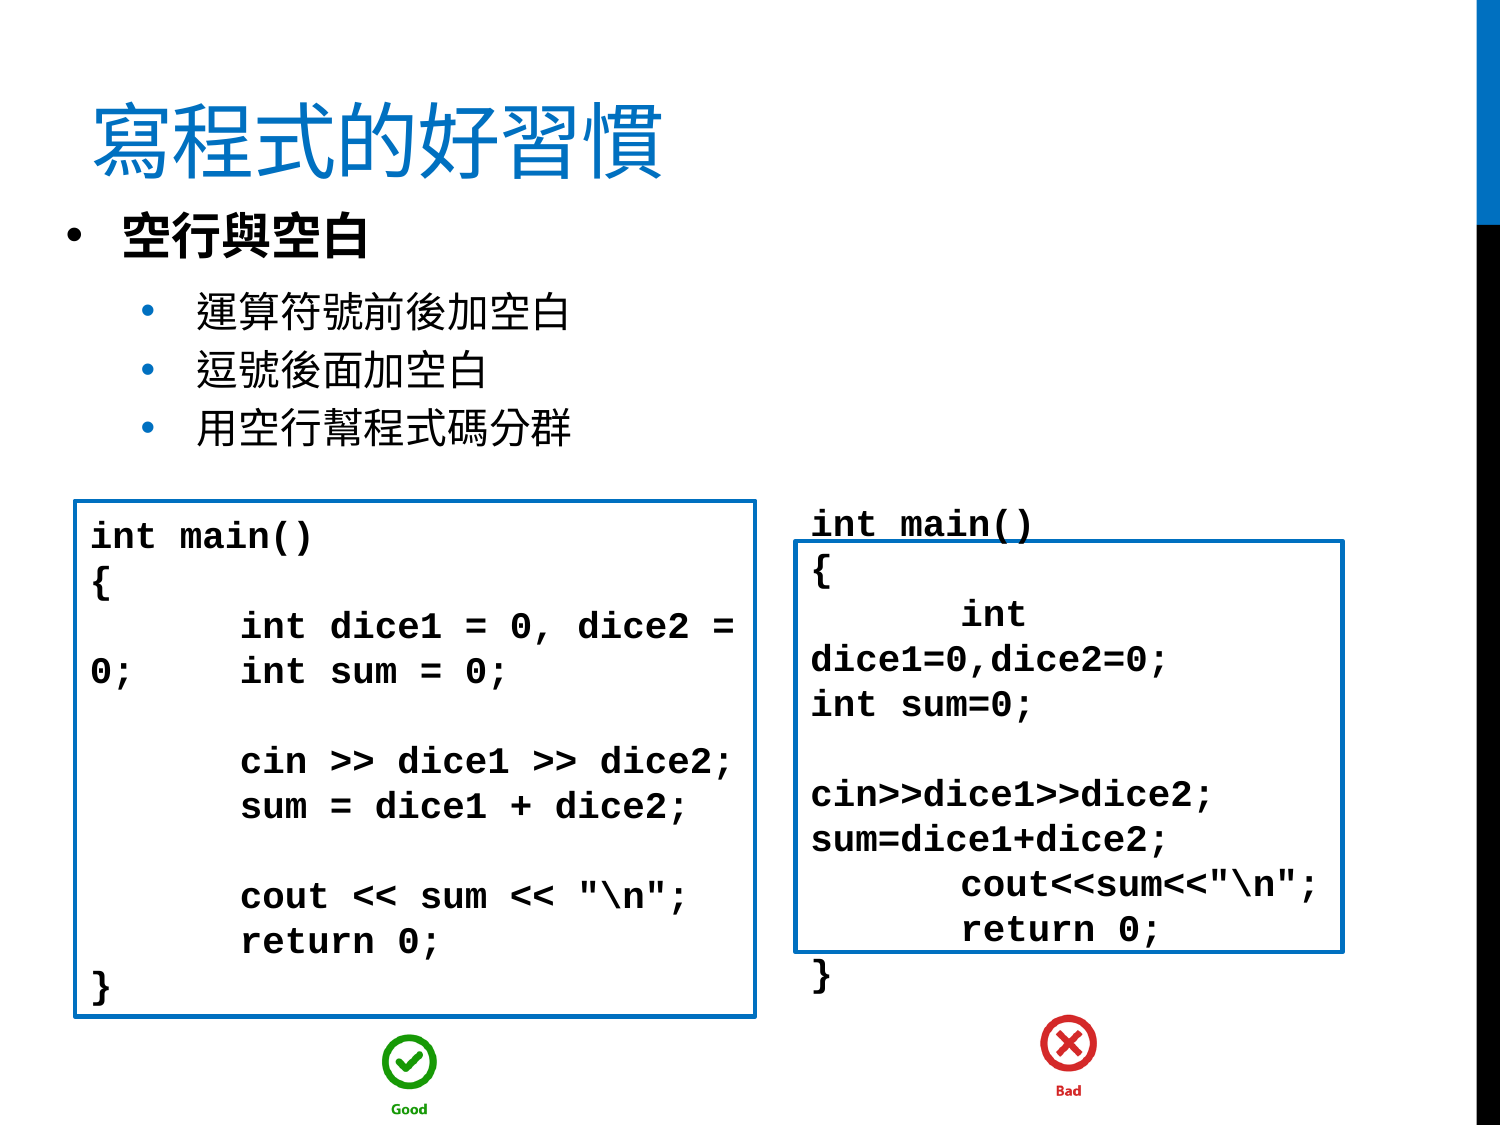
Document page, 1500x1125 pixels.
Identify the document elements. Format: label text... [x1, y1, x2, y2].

text_box int main() { int dice1=0,dice2=0; int sum=0; cin>>dice1>>dice2; sum=dice1+dice2; cout<<sum<<"\n"; return 0; } [793, 539, 1345, 954]
text_box int main() { int dice1 = 0, dice2 = 0; int sum = 0; cin >> dice1 >> dice2; sum = dice1 + dice2; cout << sum << "\n"; return 0; } [73, 499, 757, 1019]
list 空行與空白 運算符號前後加空白 逗號後面加空白 用空行幫程式碼分群 [50, 197, 1398, 915]
picture [362, 1023, 466, 1122]
title 寫程式的好習慣 [75, 47, 1161, 197]
picture [1018, 1000, 1120, 1125]
